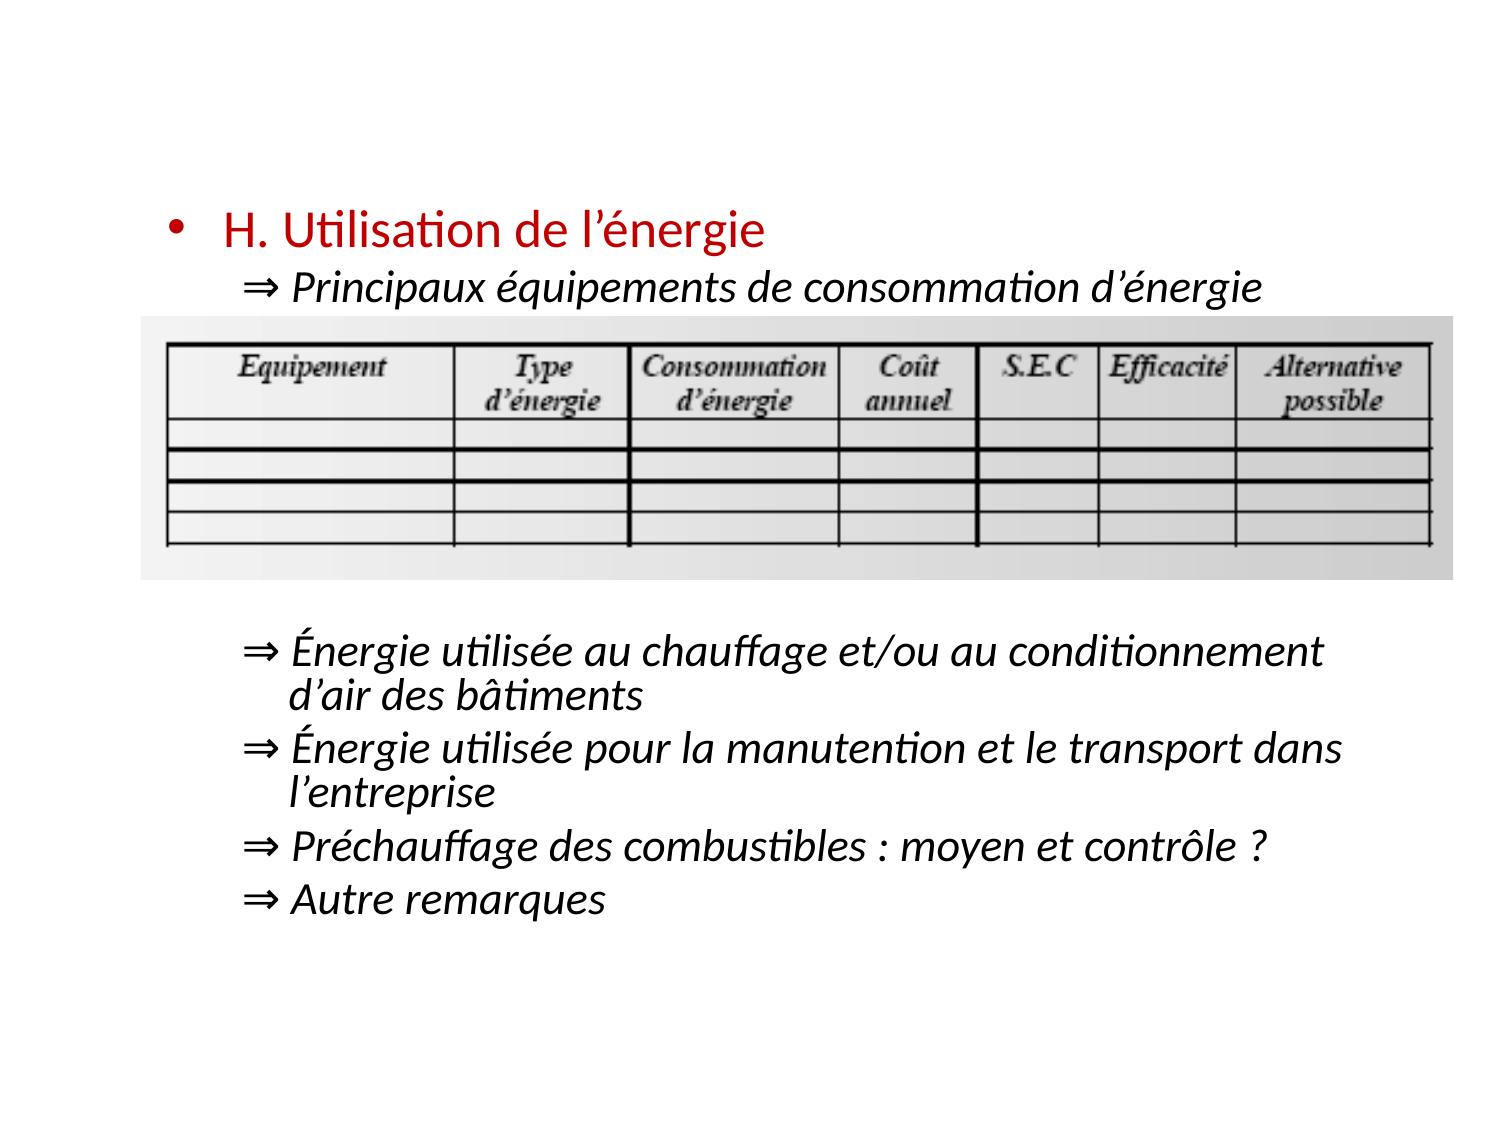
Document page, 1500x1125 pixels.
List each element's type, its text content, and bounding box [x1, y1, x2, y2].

list H. Utilisation de l’énergie ⇒ Principaux équipements de consommation d’énergie ⇒ Énergie utilisée au chauffage et/ou au conditionnement d’air des bâtiments ⇒ Énergie utilisée pour la manutention et le transport dans l’entreprise ⇒ Préchauffage des combustibles : moyen et contrôle ? ⇒ Autre remarques [152, 199, 1428, 314]
picture [140, 316, 1454, 580]
list H. Utilisation de l’énergie ⇒ Principaux équipements de consommation d’énergie ⇒ Énergie utilisée au chauffage et/ou au conditionnement d’air des bâtiments ⇒ Énergie utilisée pour la manutention et le transport dans l’entreprise ⇒ Préchauffage des combustibles : moyen et contrôle ? ⇒ Autre remarques [152, 587, 1428, 937]
